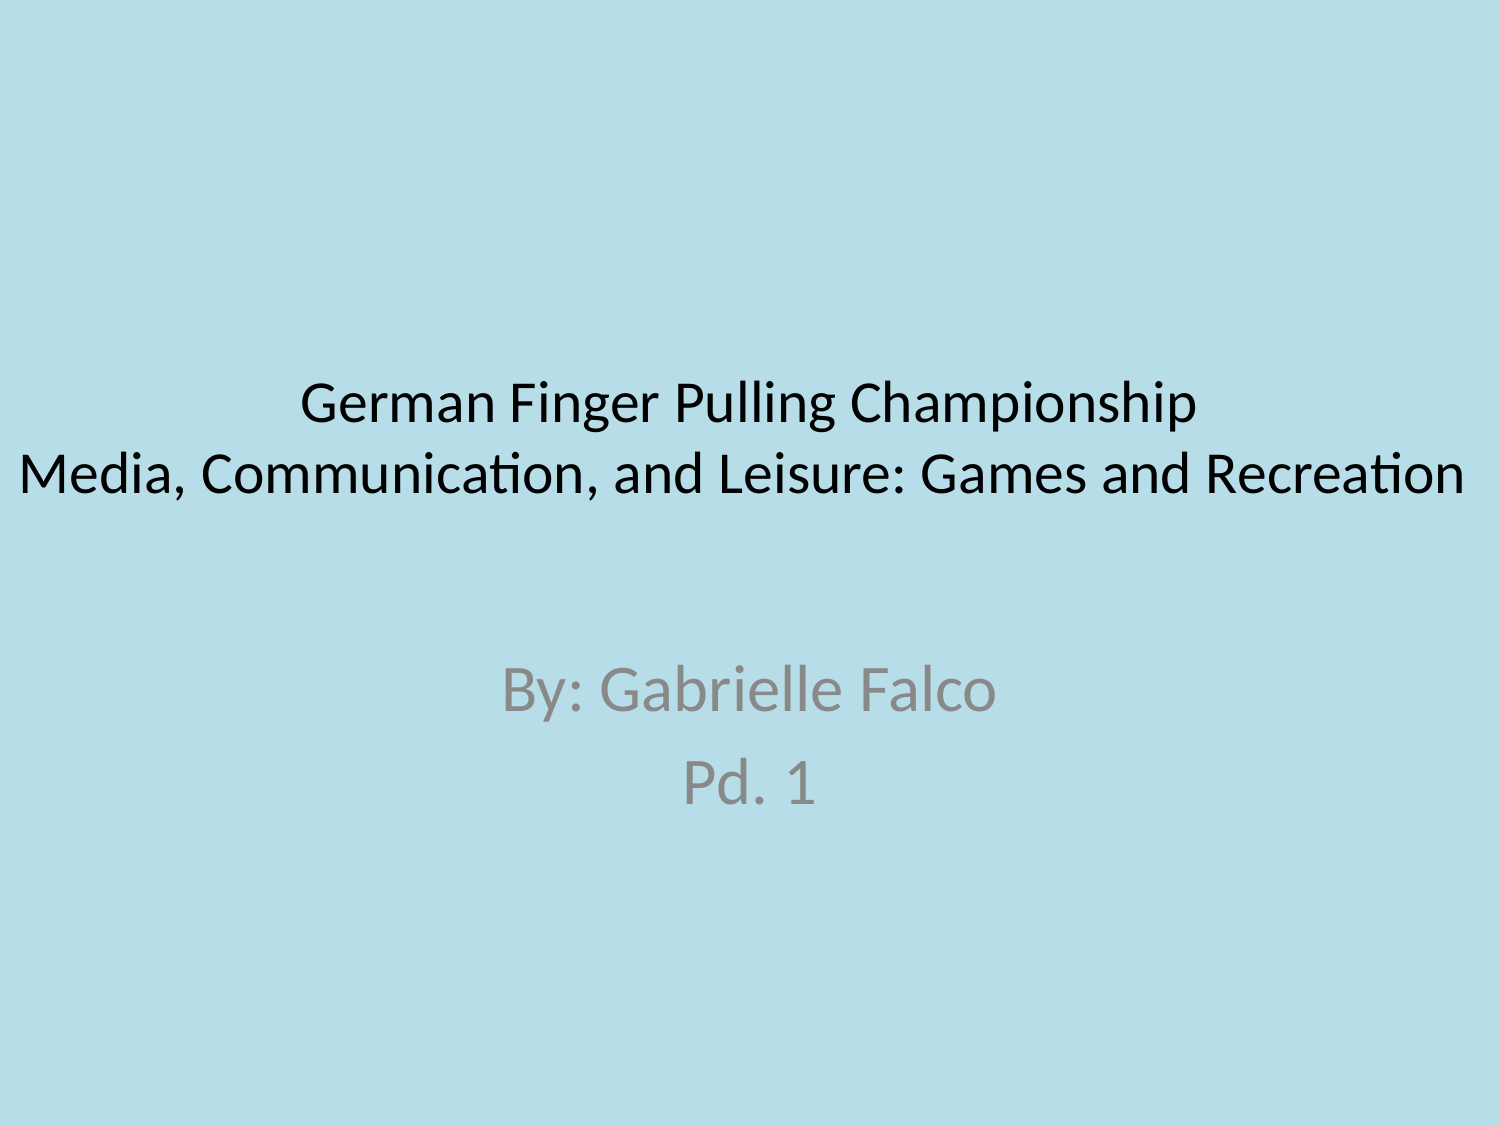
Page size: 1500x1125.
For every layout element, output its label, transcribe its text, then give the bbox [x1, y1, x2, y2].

subtitle By: Gabrielle Falco Pd. 1 [224, 637, 1276, 926]
title German Finger Pulling Championship Media, Communication, and Leisure: Games and Recreation [0, 349, 1500, 591]
